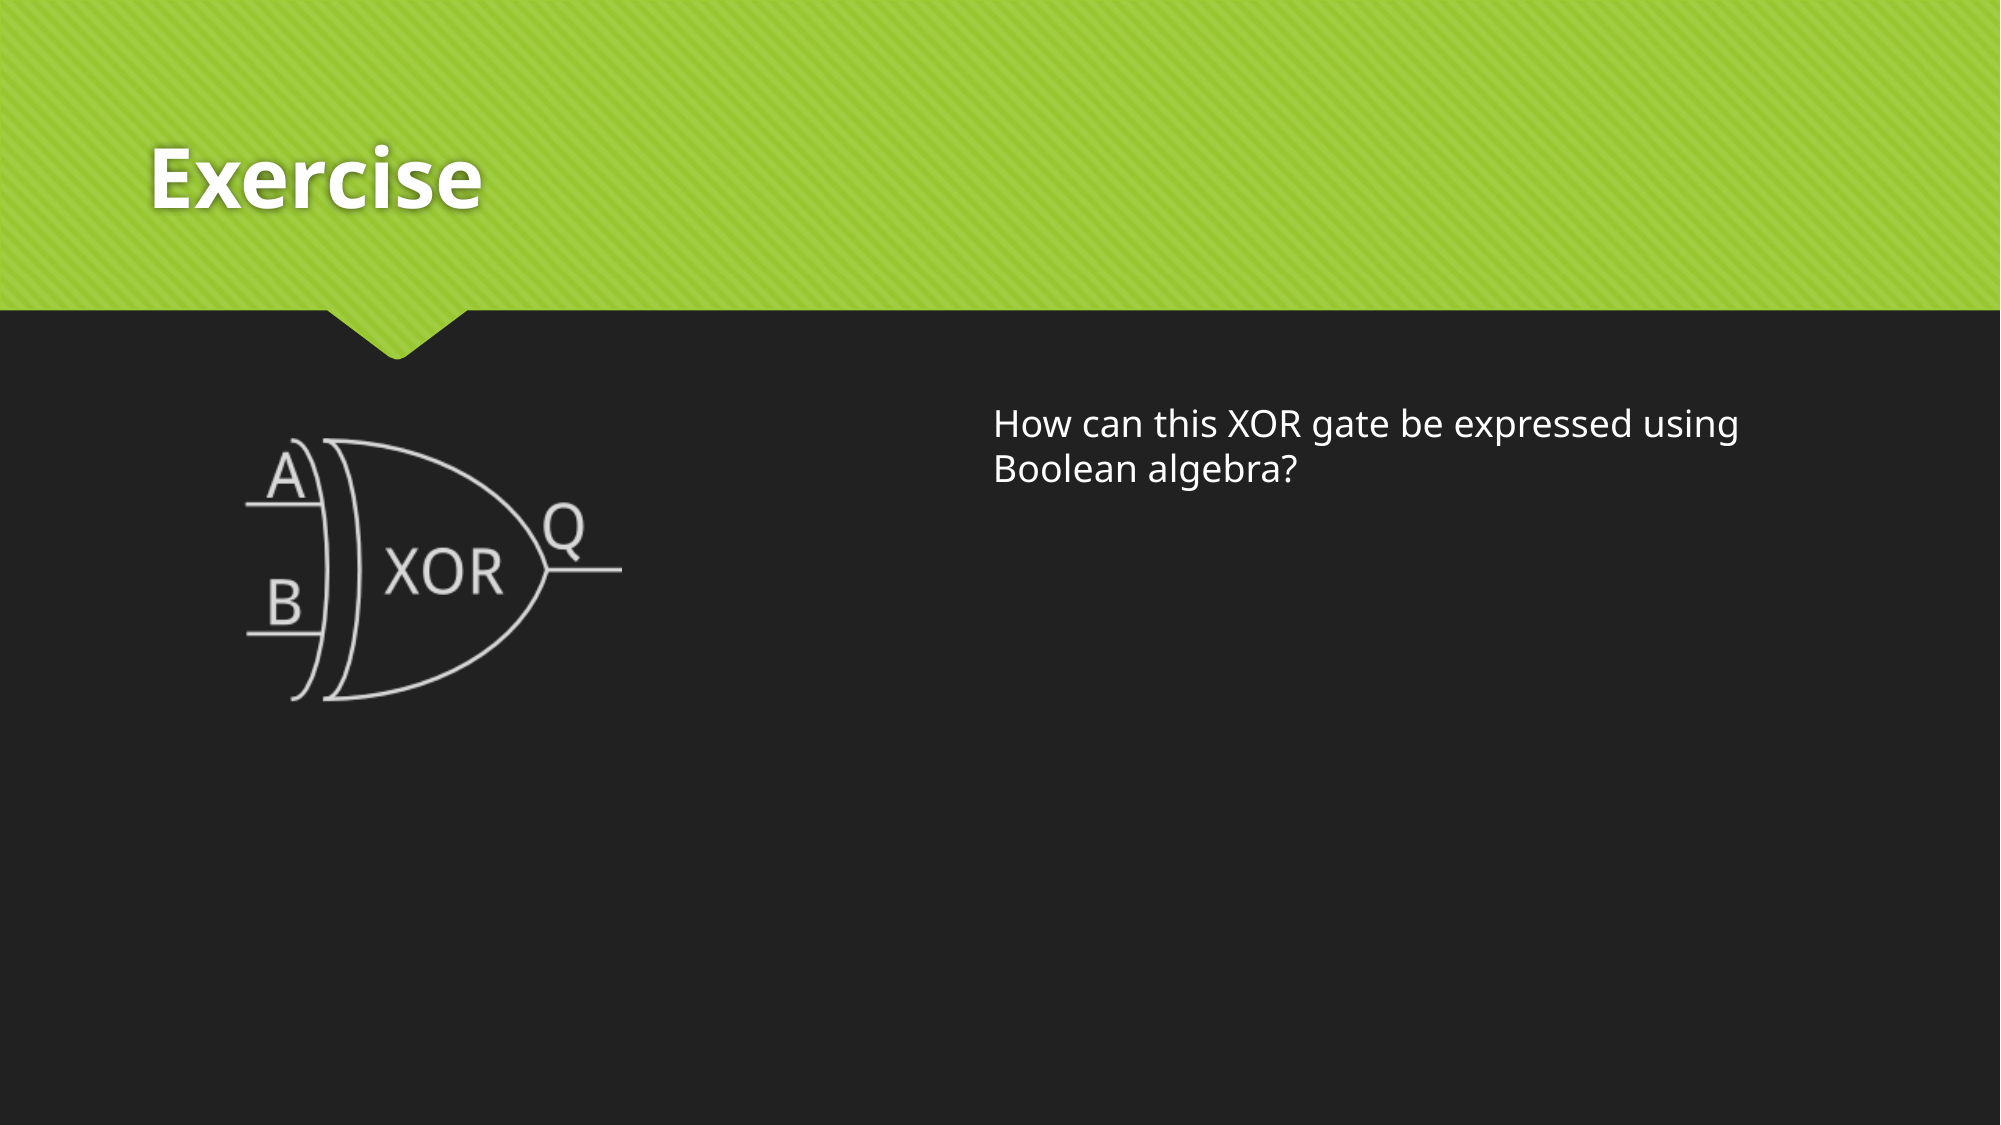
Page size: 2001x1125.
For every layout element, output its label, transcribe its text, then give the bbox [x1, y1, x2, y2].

picture [232, 429, 639, 715]
title Exercise [132, 73, 1868, 233]
text_box How can this XOR gate be expressed using Boolean algebra? [978, 392, 1868, 498]
